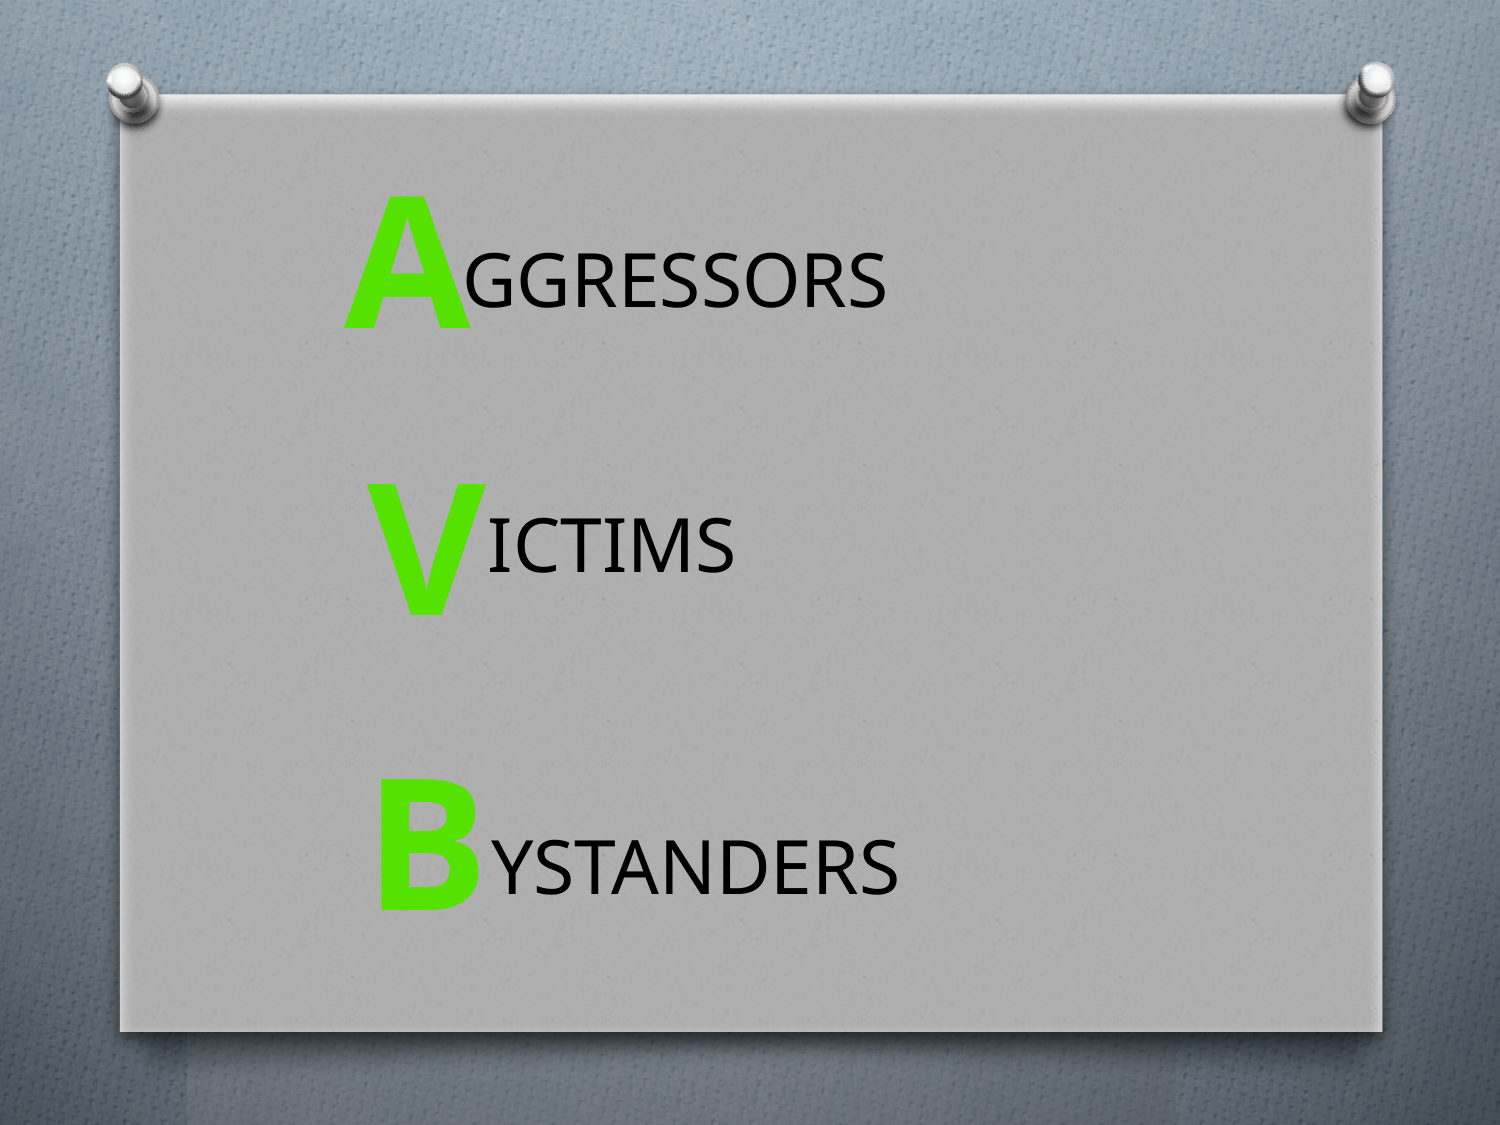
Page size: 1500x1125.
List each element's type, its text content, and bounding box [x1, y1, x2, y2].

text_box A [329, 137, 487, 373]
picture [75, 29, 198, 153]
text_box ICTIMS [472, 490, 875, 596]
text_box B [350, 719, 504, 955]
text_box GGRESSORS [447, 224, 1086, 330]
picture [1317, 35, 1439, 156]
text_box YSTANDERS [476, 812, 988, 918]
text_box V [352, 424, 502, 660]
